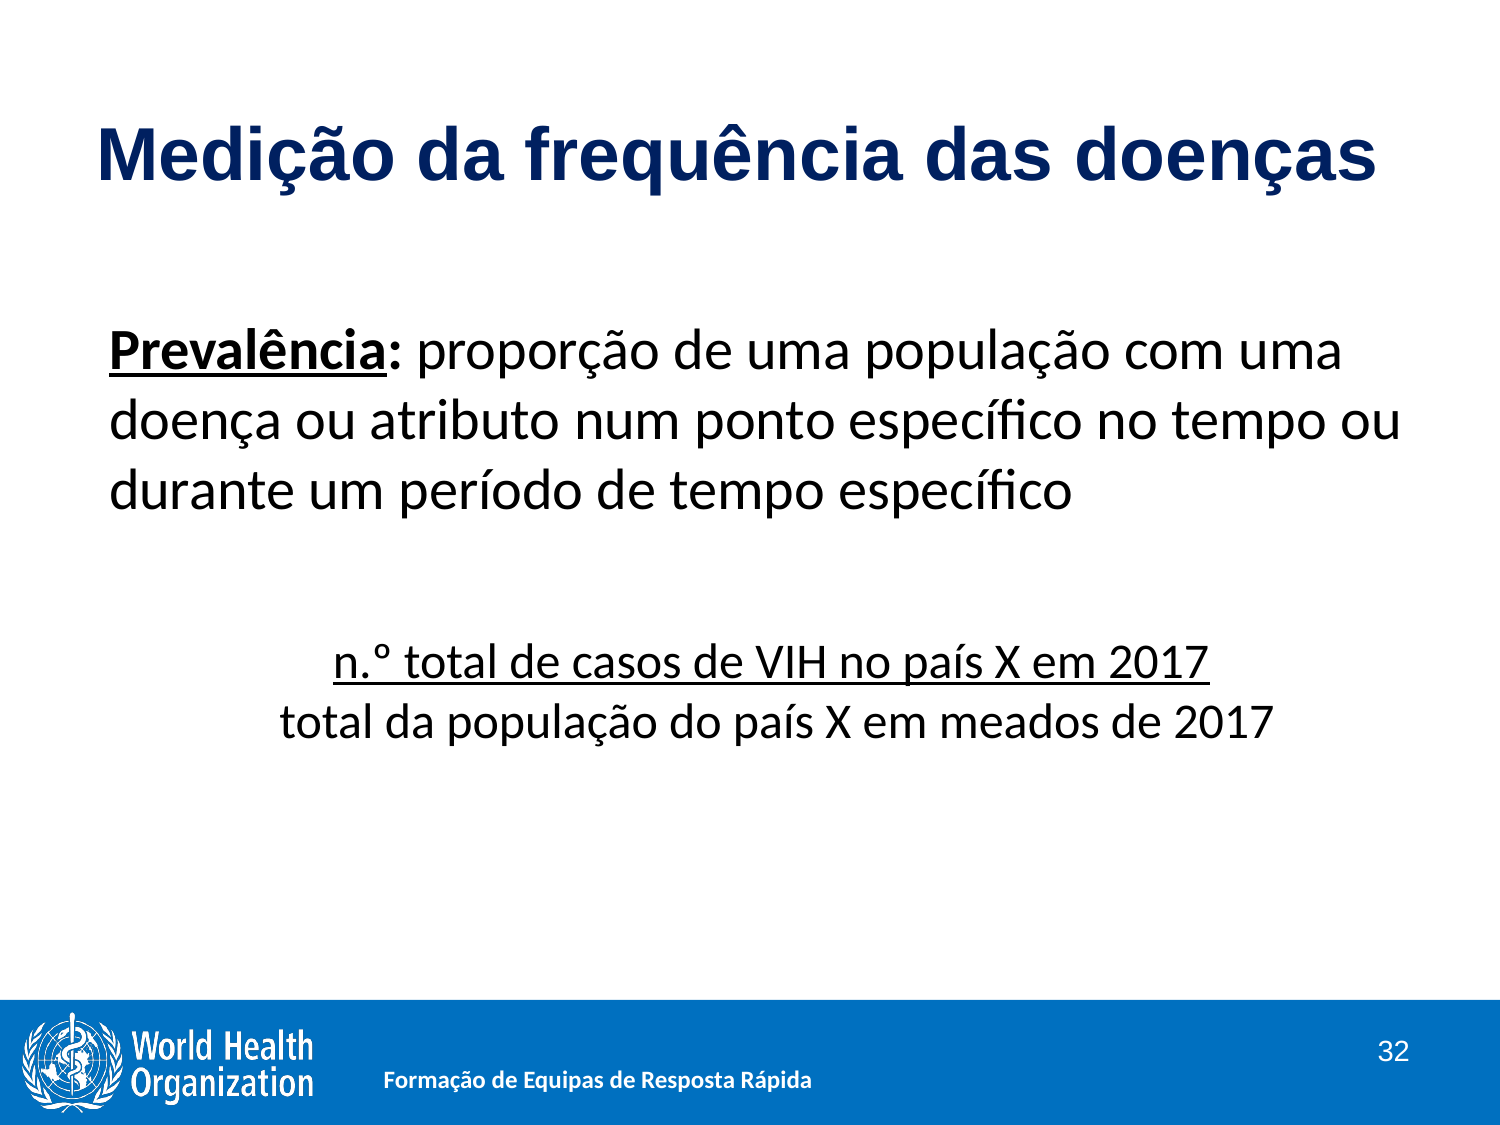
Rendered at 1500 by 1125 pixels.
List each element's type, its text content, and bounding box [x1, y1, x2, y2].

title Medição da frequência das doenças [62, 91, 1413, 209]
text_box Prevalência: proporção de uma população com uma doença ou atributo num ponto específico no tempo ou durante um período de tempo específico n.º total de casos de VIH no país X em 2017 total da população do país X em meados de 2017 [94, 208, 1426, 816]
picture [21, 1012, 313, 1113]
slide_number 32 [1074, 1024, 1425, 1103]
